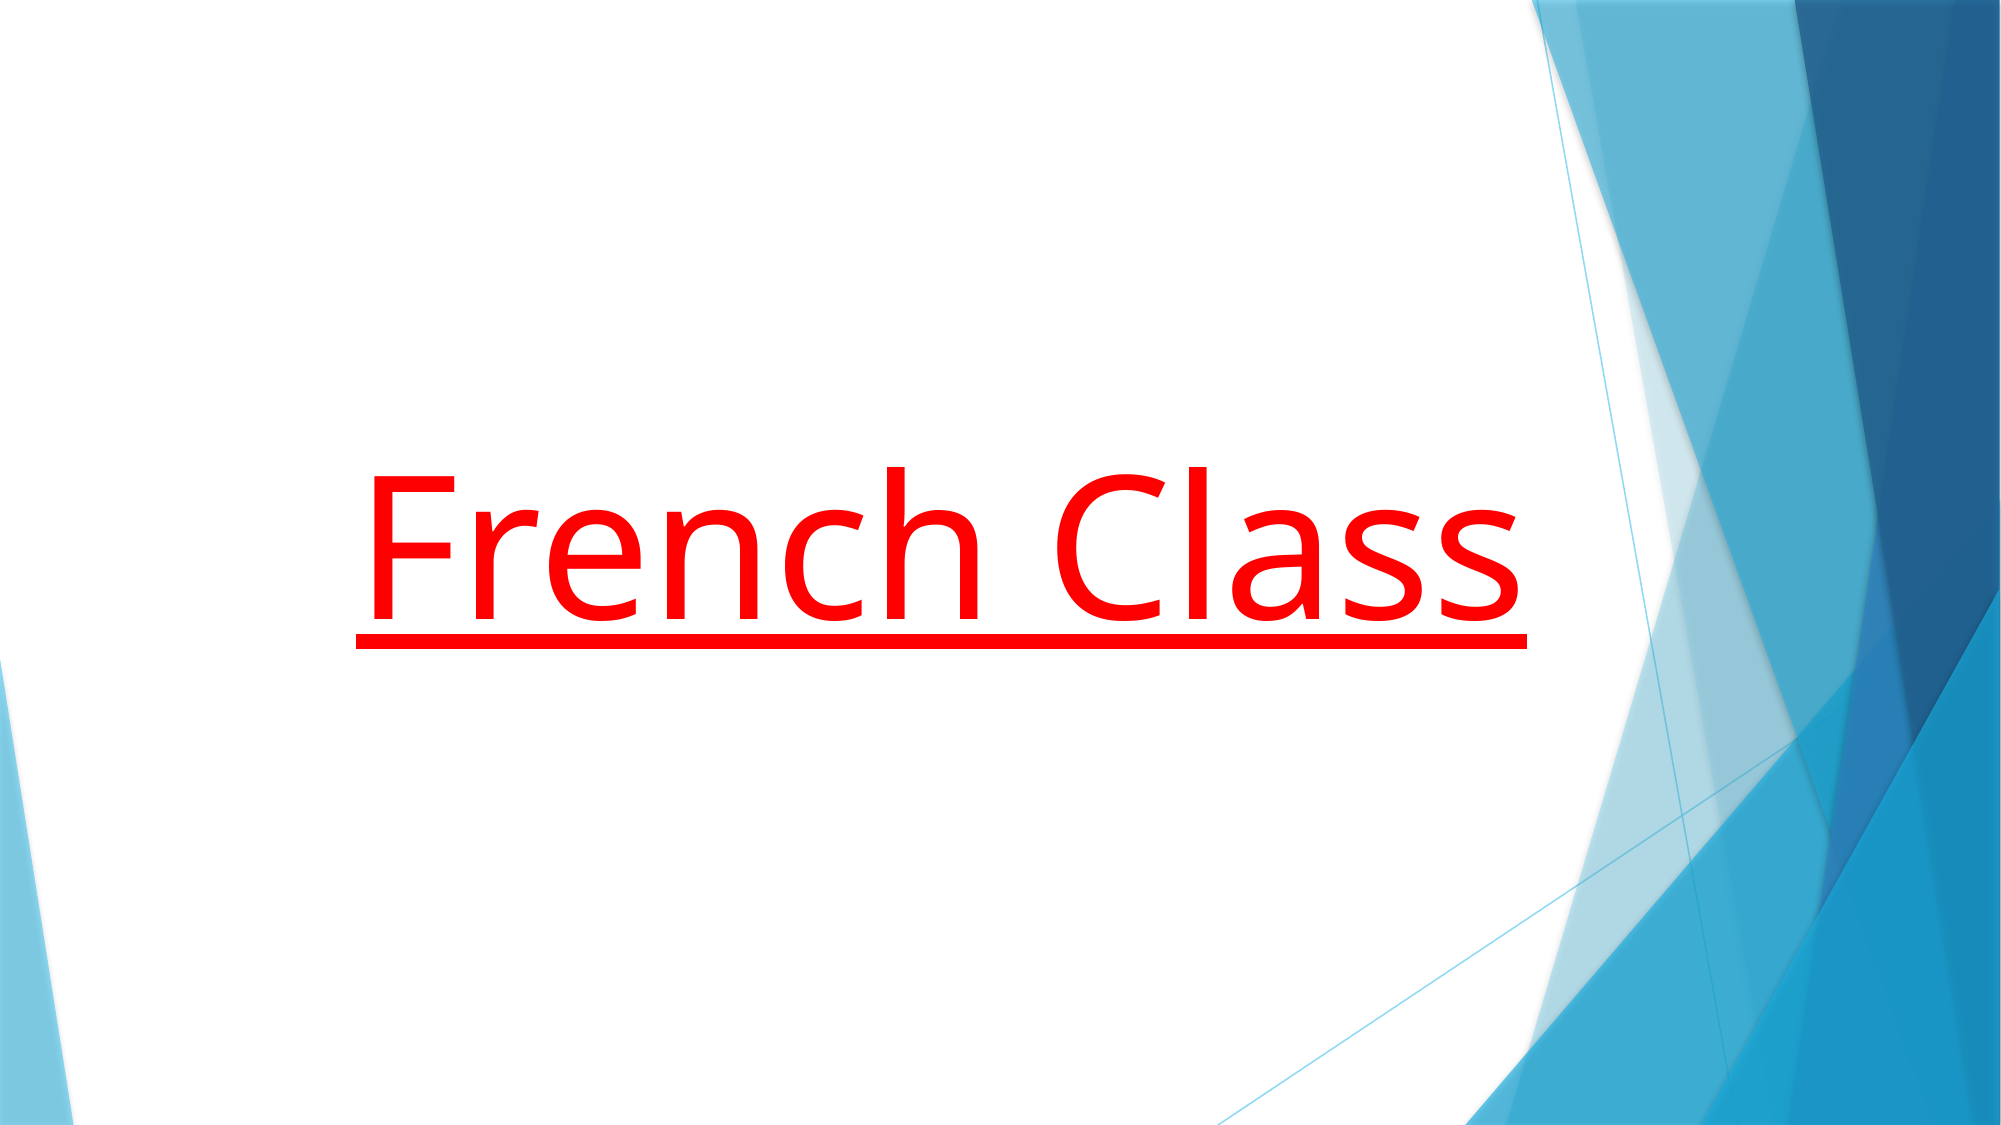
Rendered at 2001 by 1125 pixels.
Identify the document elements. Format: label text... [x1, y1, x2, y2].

title French Class [79, 411, 1805, 630]
